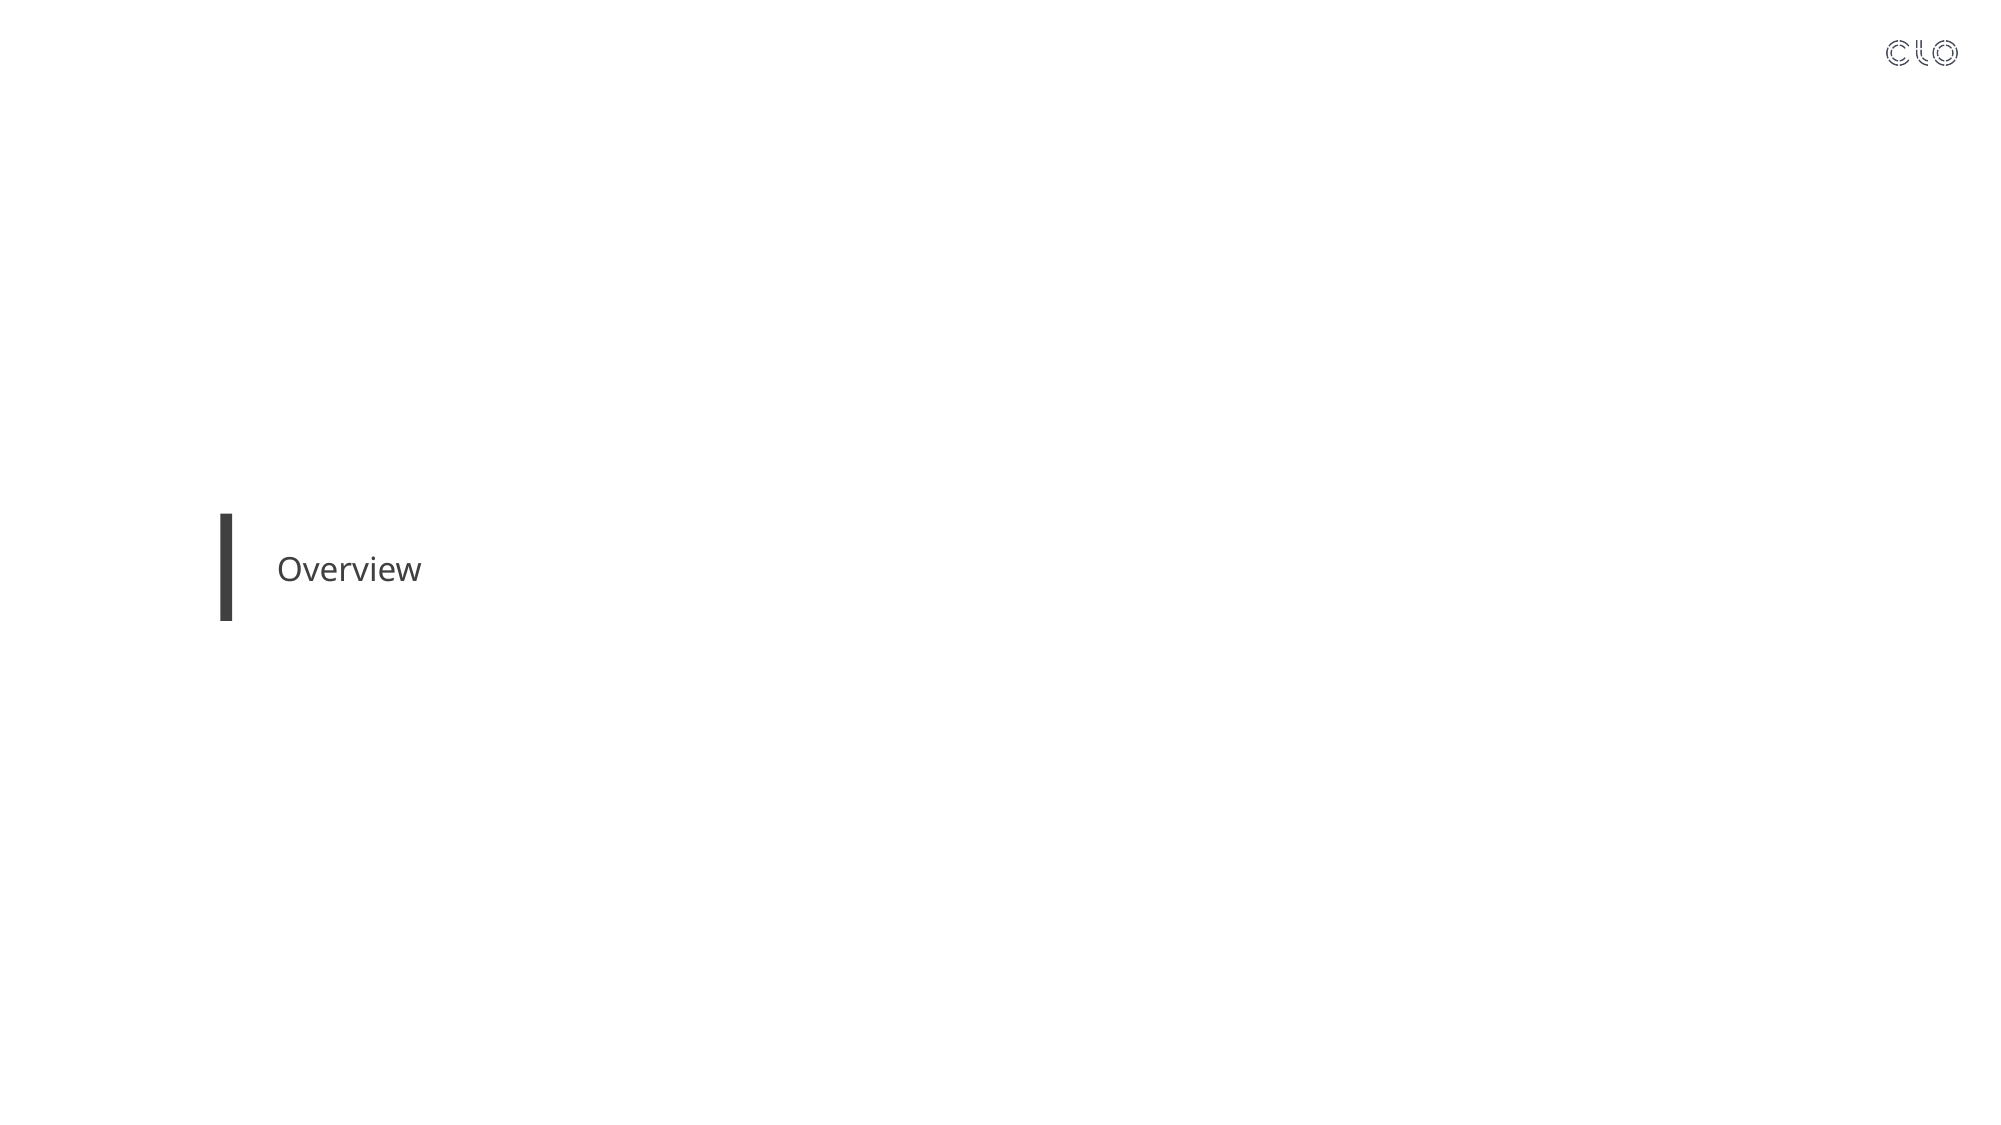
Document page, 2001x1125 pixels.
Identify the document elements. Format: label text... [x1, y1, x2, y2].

title Overview [261, 538, 1739, 597]
picture [1886, 40, 1958, 66]
